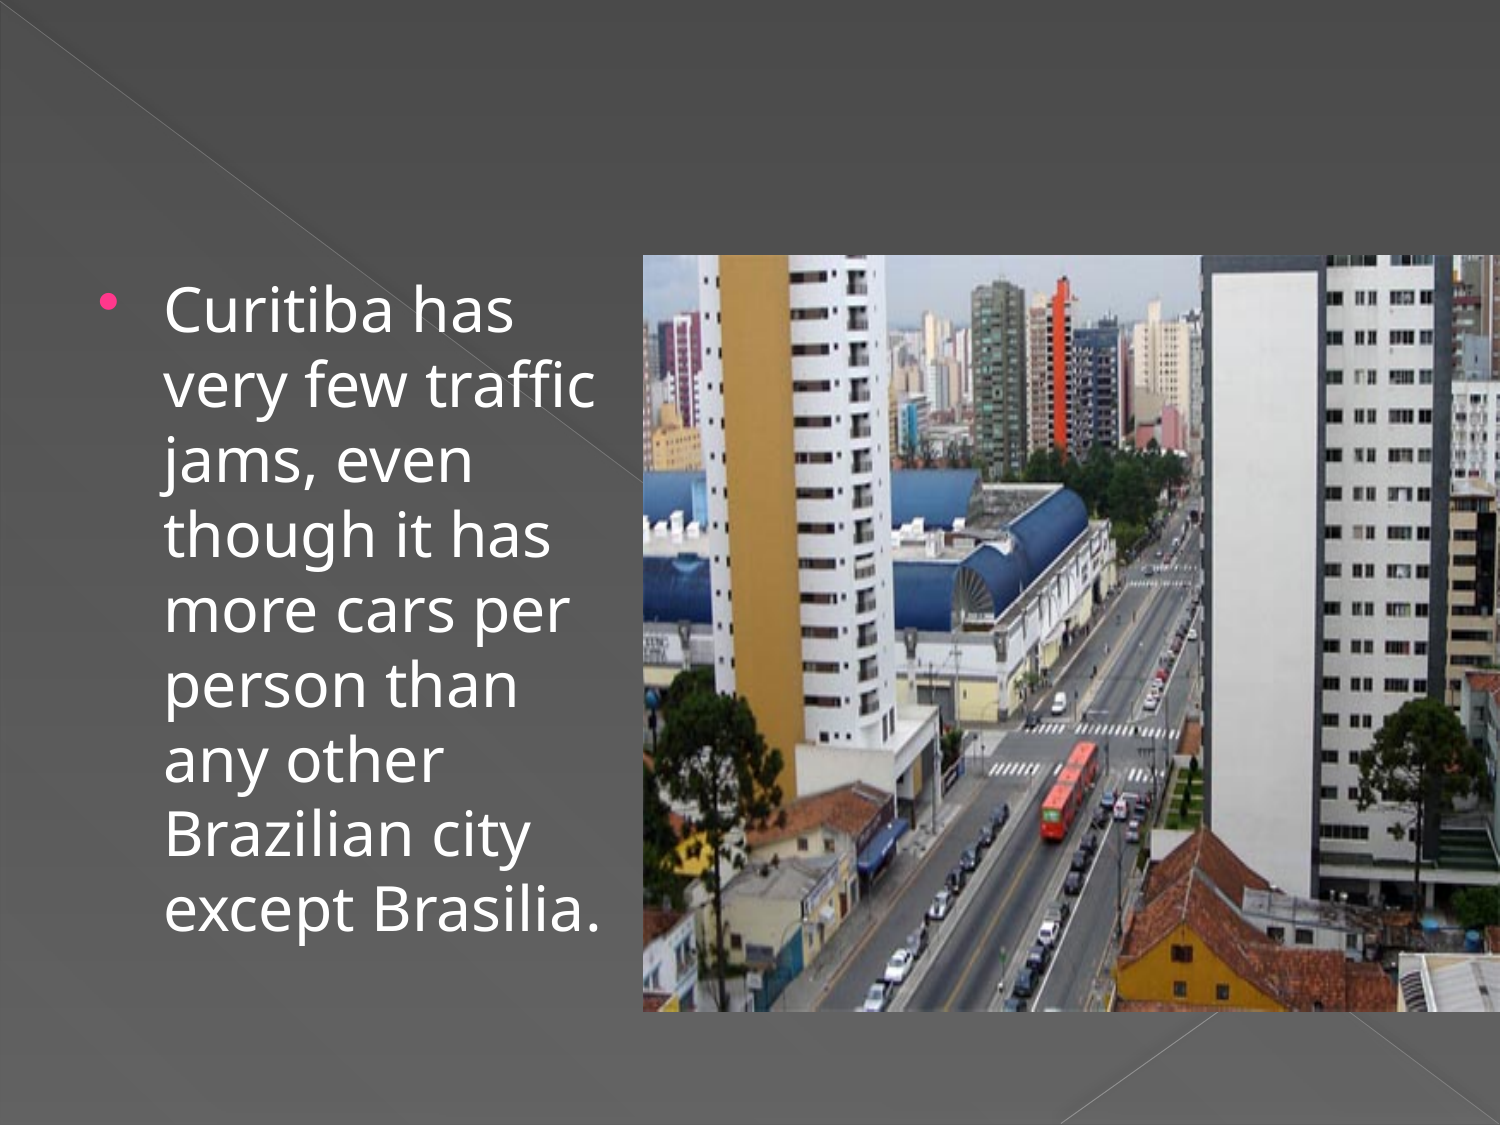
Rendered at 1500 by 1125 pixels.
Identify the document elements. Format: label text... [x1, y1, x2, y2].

picture [643, 255, 1500, 1012]
list Curitiba has very few traffic jams, even though it has more cars per person than any other Brazilian city except Brasilia. [75, 262, 621, 1005]
